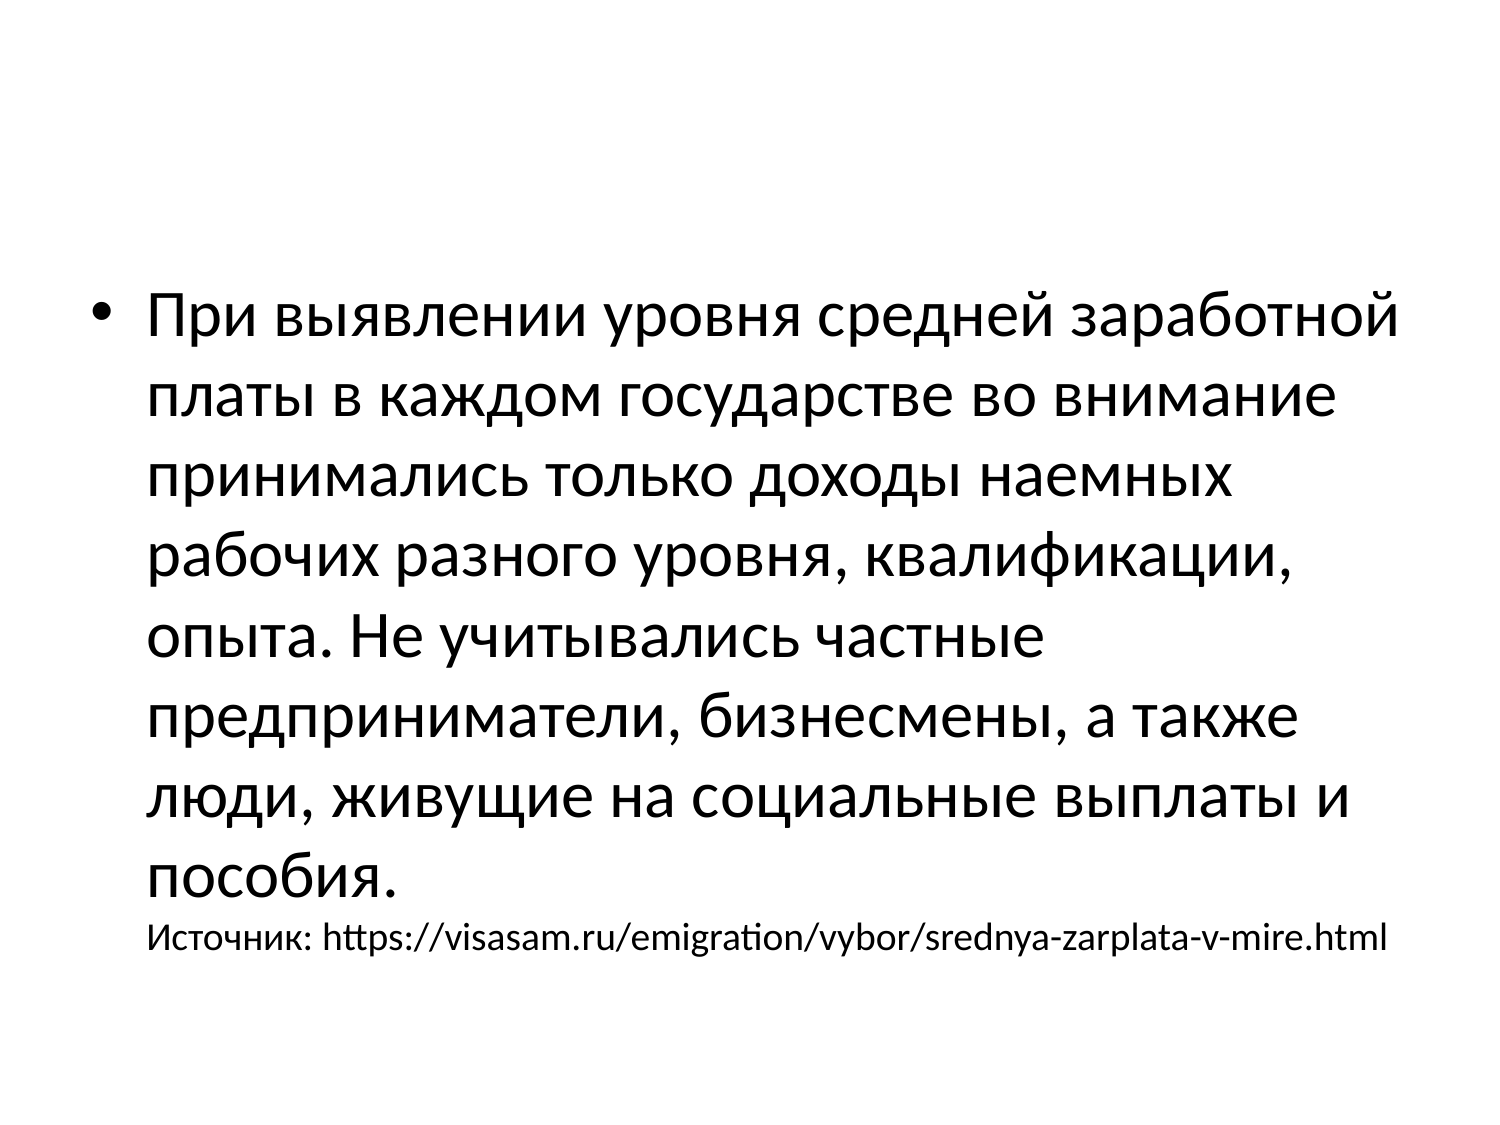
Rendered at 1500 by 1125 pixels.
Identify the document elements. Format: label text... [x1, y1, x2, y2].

list При выявлении уровня средней заработной платы в каждом государстве во внимание принимались только доходы наемных рабочих разного уровня, квалификации, опыта. Не учитывались частные предприниматели, бизнесмены, а также люди, живущие на социальные выплаты и пособия. Источник: https://visasam.ru/emigration/vybor/srednya-zarplata-v-mire.html [75, 262, 1425, 1005]
